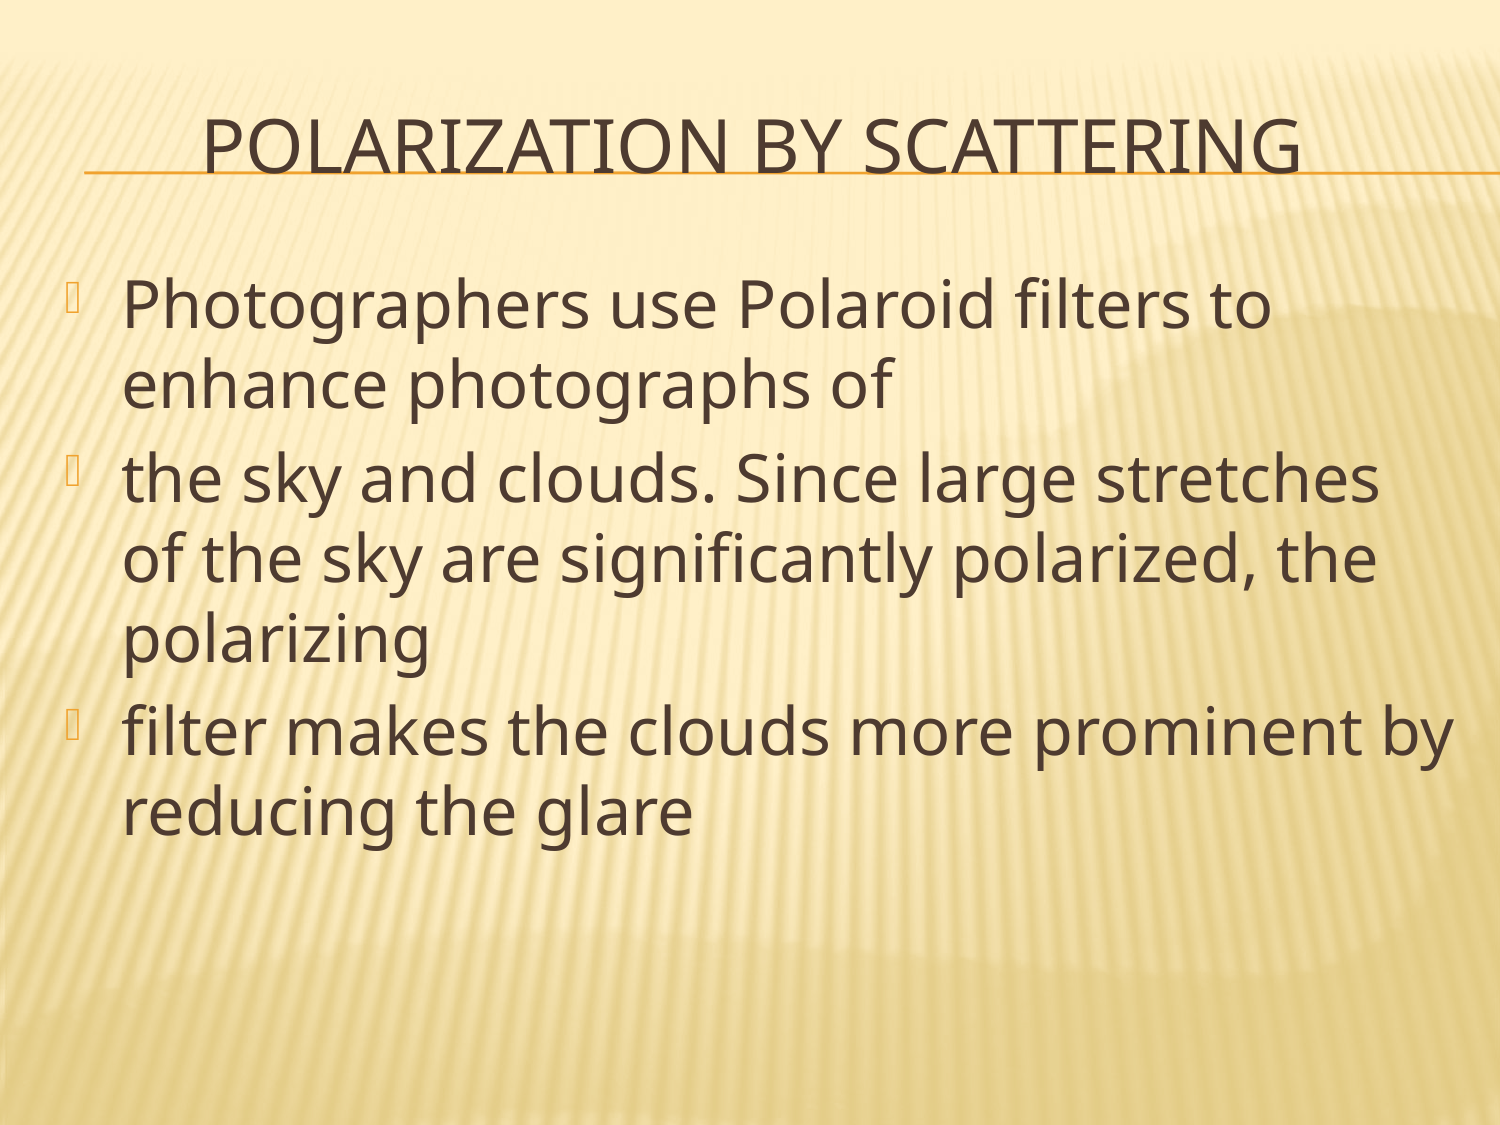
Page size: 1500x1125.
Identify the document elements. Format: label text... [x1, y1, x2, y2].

title Polarization By Scattering [50, 75, 1475, 213]
list Photographers use Polaroid filters to enhance photographs of the sky and clouds. Since large stretches of the sky are significantly polarized, the polarizing filter makes the clouds more prominent by reducing the glare [50, 254, 1475, 998]
